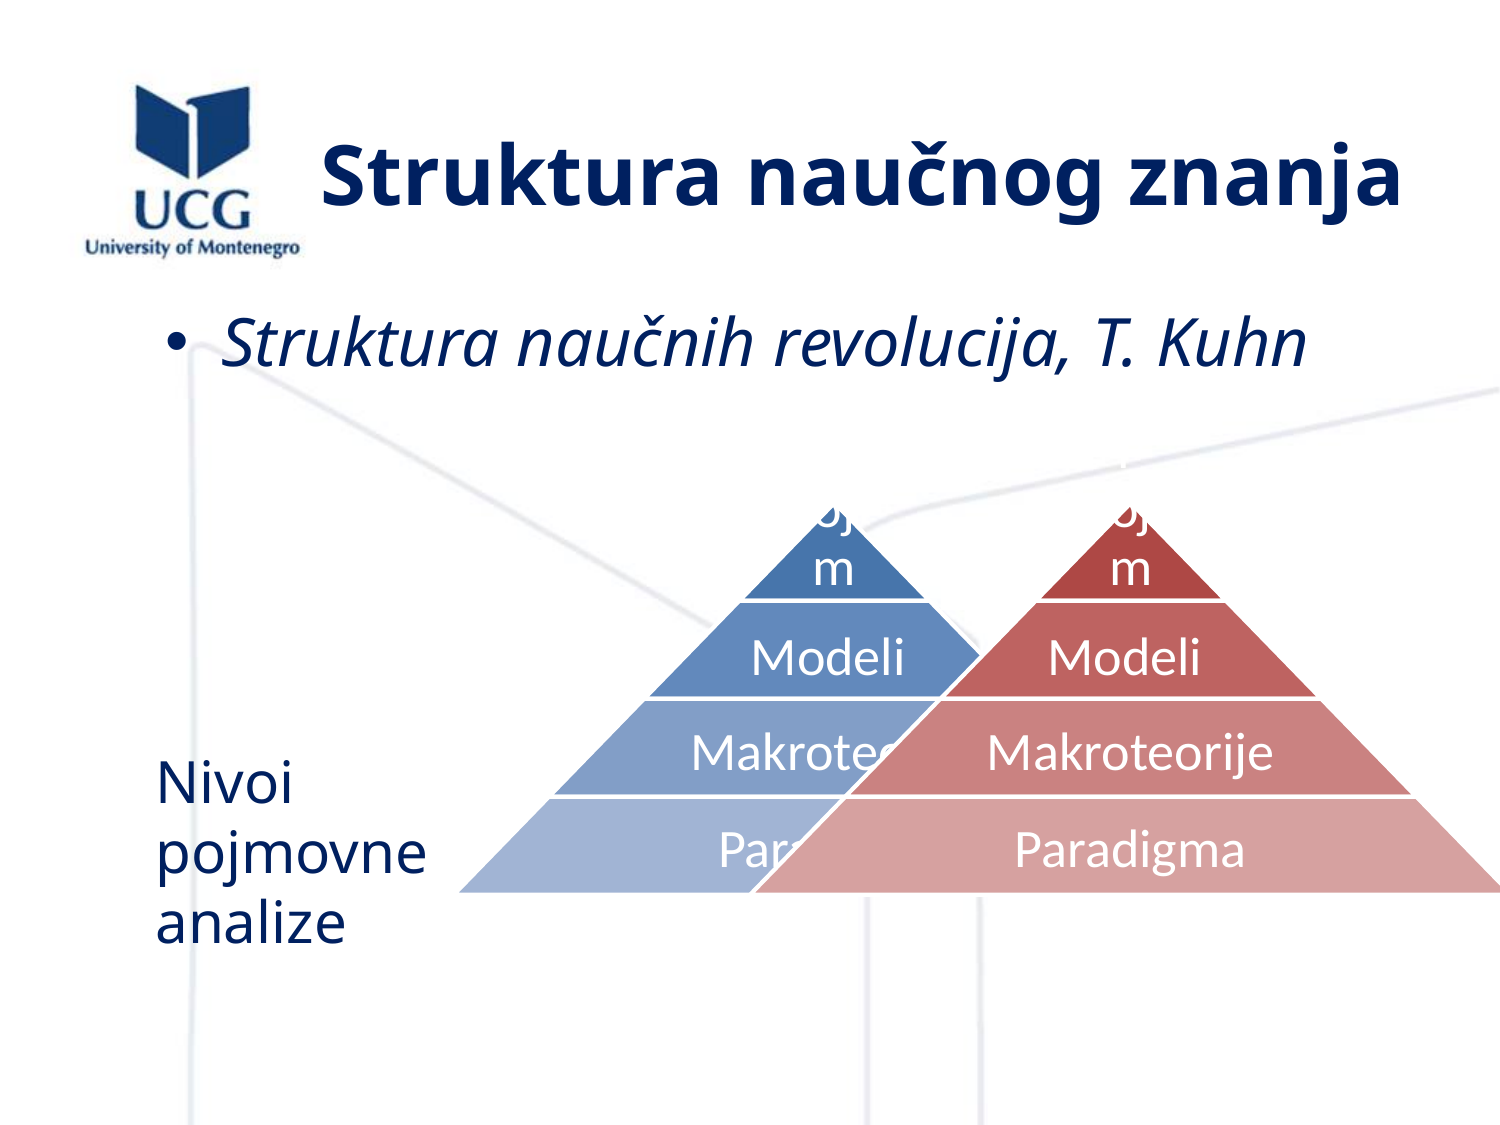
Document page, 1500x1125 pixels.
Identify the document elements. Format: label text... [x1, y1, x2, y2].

list Struktura naučnih revolucija, T. Kuhn [150, 292, 1425, 645]
title Struktura naučnog znanja [301, 78, 1425, 266]
text_box Nivoi pojmovne analize [140, 738, 551, 963]
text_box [749, 502, 1500, 896]
picture [0, 0, 1500, 1125]
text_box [453, 502, 748, 896]
